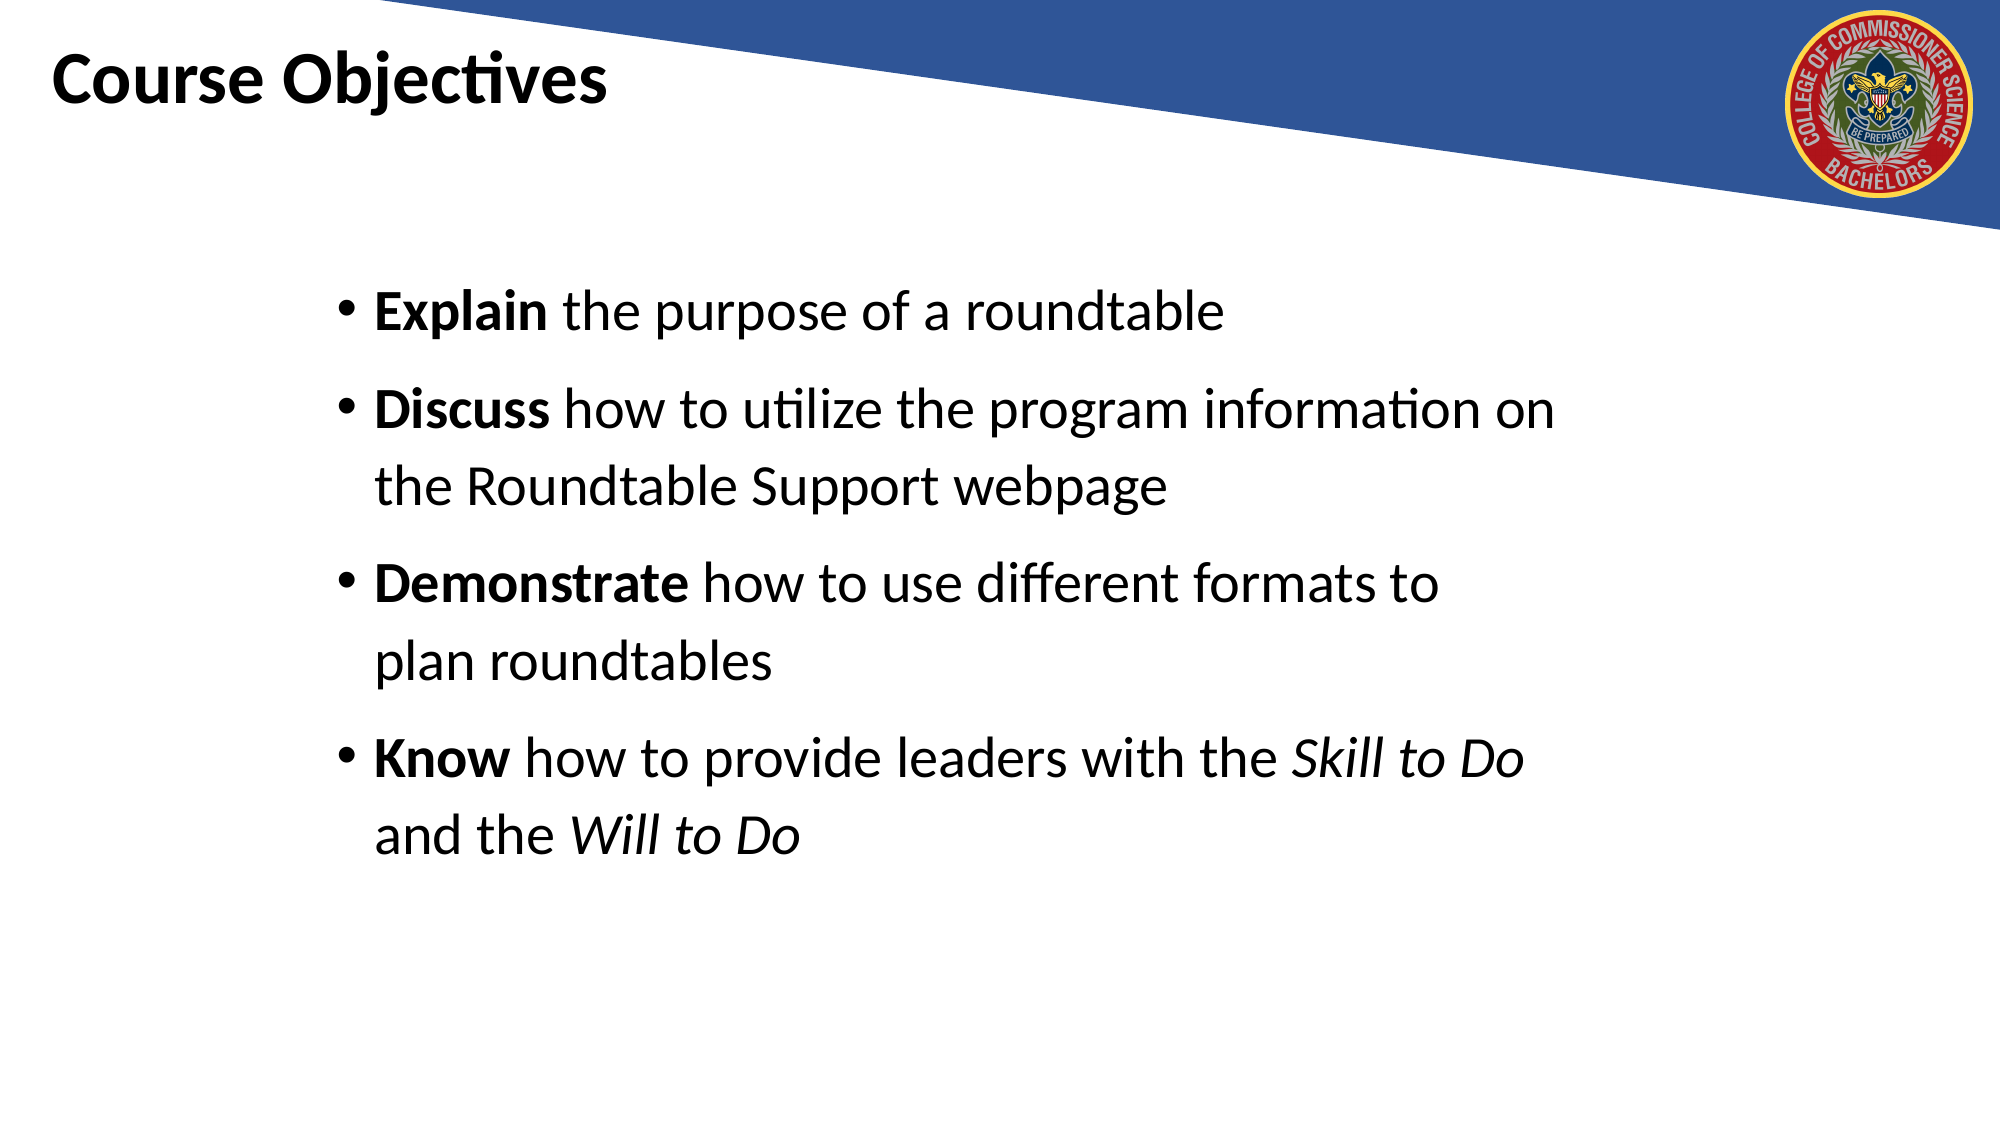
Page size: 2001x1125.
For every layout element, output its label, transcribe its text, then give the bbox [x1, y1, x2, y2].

picture [1785, 10, 1973, 198]
list Explain the purpose of a roundtable Discuss how to utilize the program information on the Roundtable Support webpage Demonstrate how to use different formats to plan roundtables Know how to provide leaders with the Skill to Do and the Will to Do [321, 257, 1616, 1090]
title Course Objectives [37, 35, 1185, 125]
